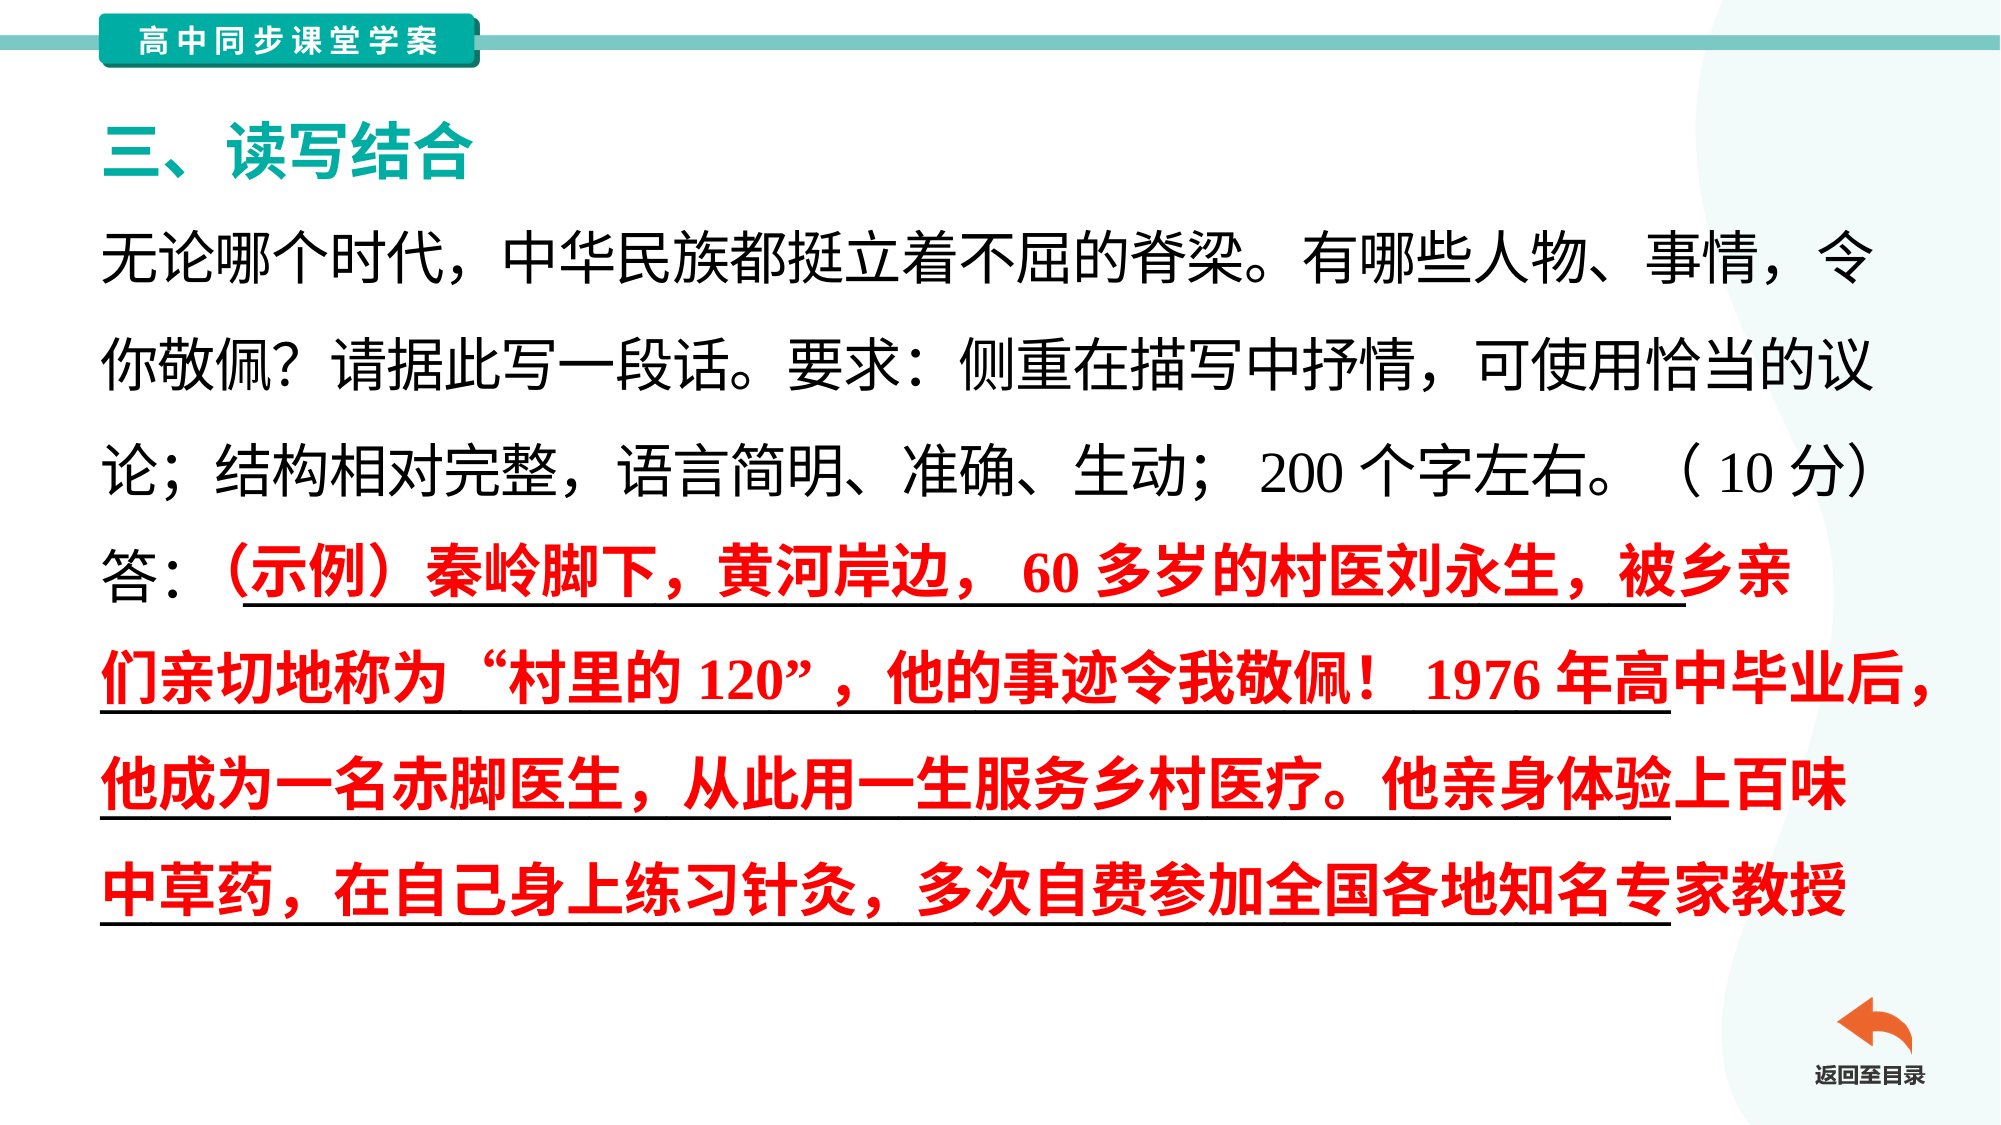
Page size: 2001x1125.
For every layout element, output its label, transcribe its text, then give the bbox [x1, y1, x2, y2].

text_box 三、读写结合 [100, 76, 1899, 185]
text_box 无论哪个时代，中华民族都挺立着不屈的脊梁。有哪些人物、事情，令 你敬佩？请据此写一段话。要求：侧重在描写中抒情，可使用恰当的议 论；结构相对完整，语言简明、准确、生动；200个字左右。（10分） 答： ________________________________________________________ _____________________________________________________________ _____________________________________________________________ _____________________________________________________________ [100, 924, 1899, 930]
text_box （示例）秦岭脚下，黄河岸边，60多岁的村医刘永生，被乡亲 们亲切地称为“村里的120”，他的事迹令我敬佩！1976年高中毕业后， 他成为一名赤脚医生，从此用一生服务乡村医疗。他亲身体验上百味 中草药，在自己身上练习针灸，多次自费参加全国各地知名专家教授 [100, 498, 1899, 924]
picture [0, 0, 2000, 1125]
text_box 无论哪个时代，中华民族都挺立着不屈的脊梁。有哪些人物、事情，令 你敬佩？请据此写一段话。要求：侧重在描写中抒情，可使用恰当的议 论；结构相对完整，语言简明、准确、生动；200个字左右。（10分） 答： ________________________________________________________ _____________________________________________________________ _____________________________________________________________ _____________________________________________________________ [100, 185, 1899, 498]
